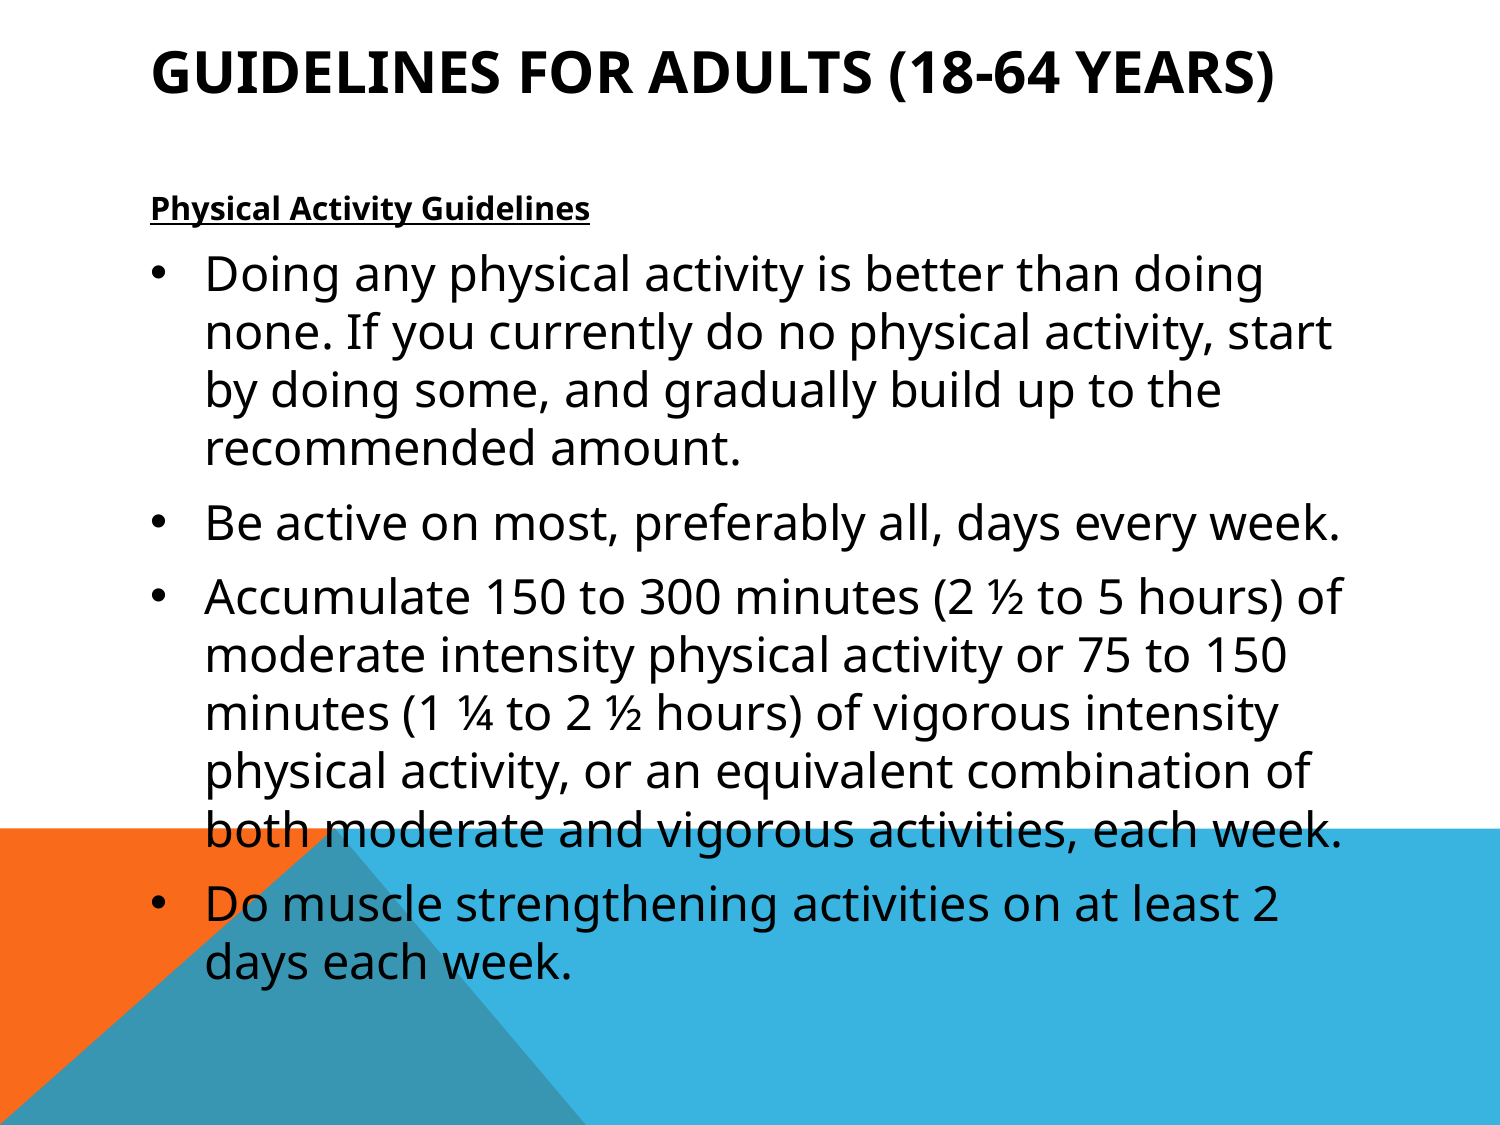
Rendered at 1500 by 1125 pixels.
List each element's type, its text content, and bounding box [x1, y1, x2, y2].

title Guidelines for Adults (18-64 years) [135, 60, 1369, 150]
list Physical Activity Guidelines Doing any physical activity is better than doing none. If you currently do no physical activity, start by doing some, and gradually build up to the recommended amount. Be active on most, preferably all, days every week. Accumulate 150 to 300 minutes (2 ½ to 5 hours) of moderate intensity physical activity or 75 to 150 minutes (1 ¼ to 2 ½ hours) of vigorous intensity physical activity, or an equivalent combination of both moderate and vigorous activities, each week. Do muscle strengthening activities on at least 2 days each week. [135, 180, 1369, 1094]
